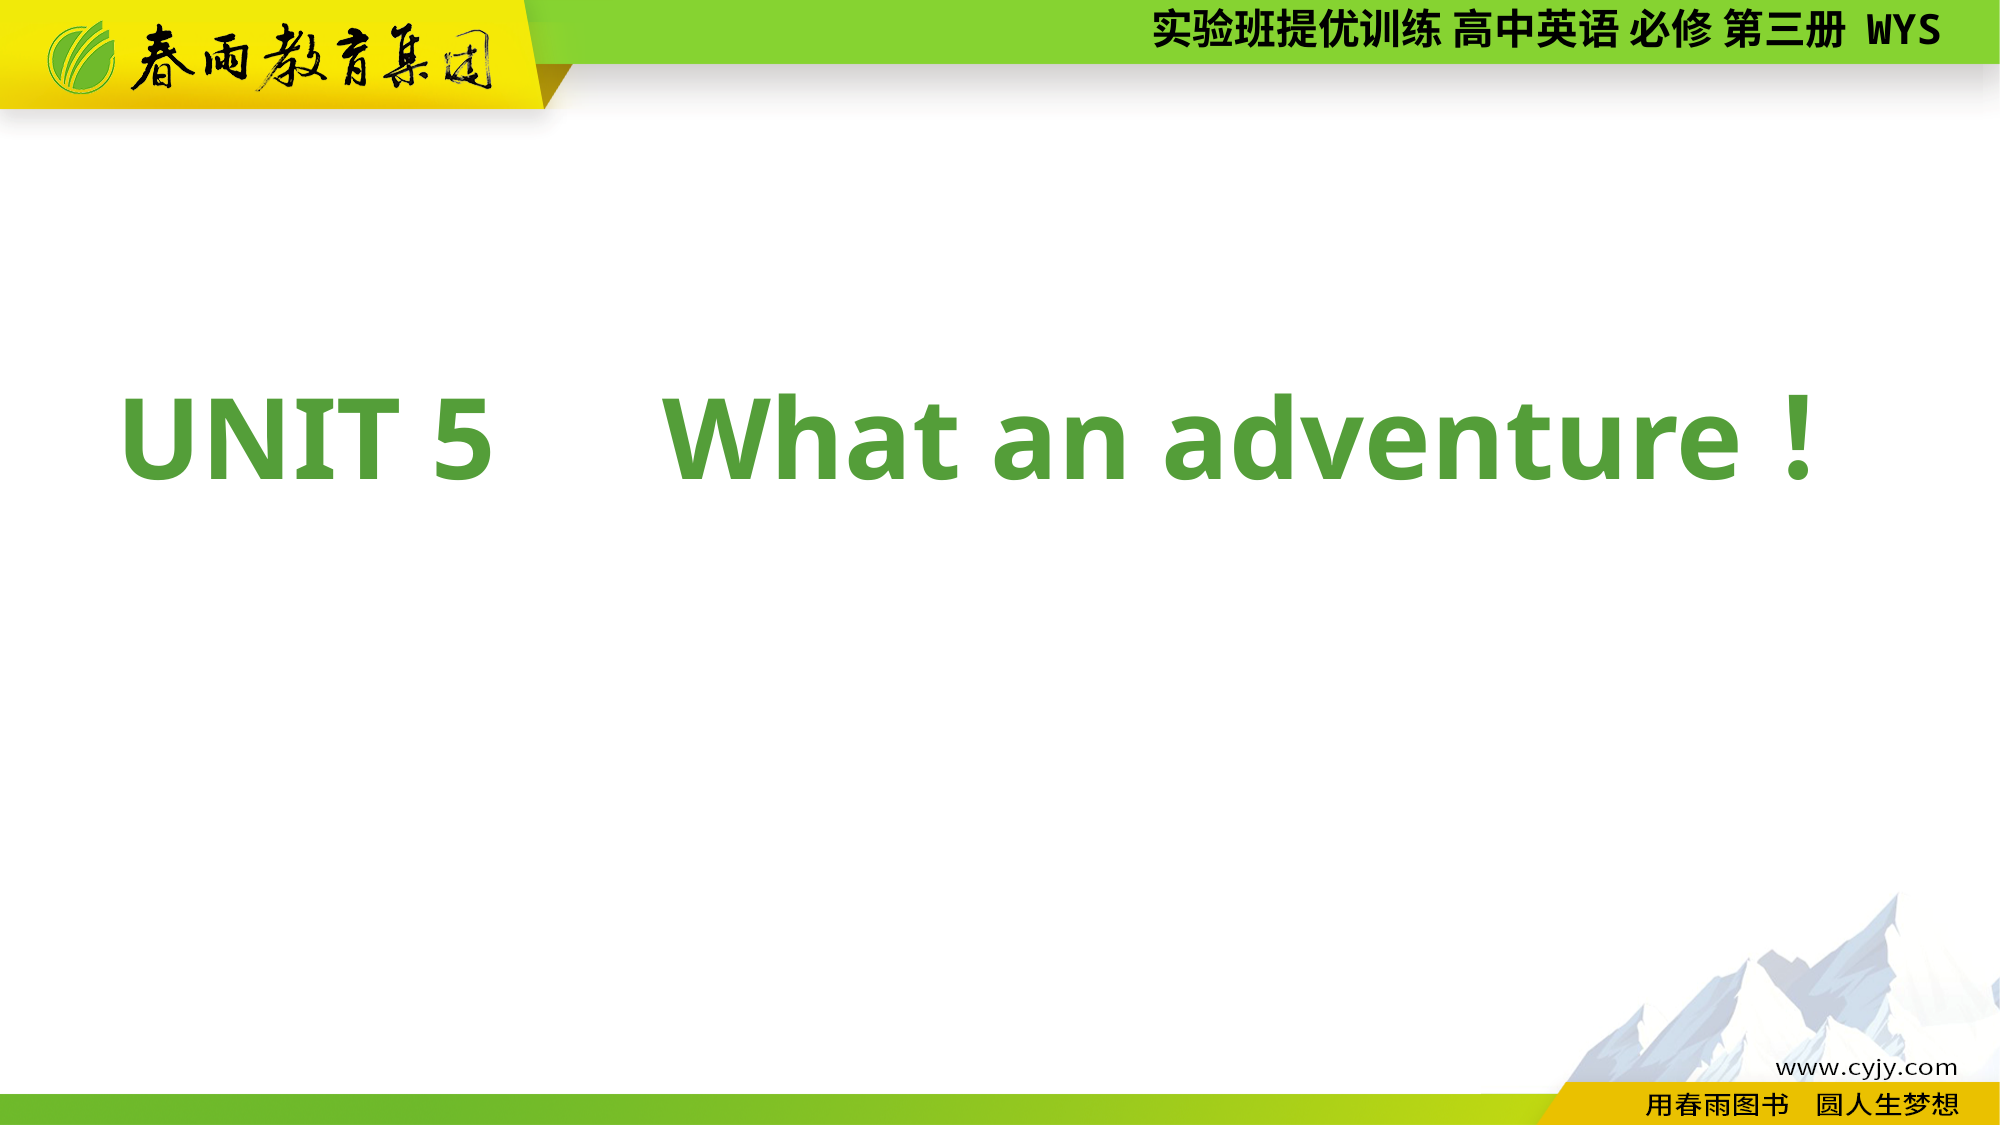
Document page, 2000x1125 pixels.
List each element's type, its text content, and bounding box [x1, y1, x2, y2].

picture [0, 0, 2000, 1125]
text_box UNIT 5 What an adventure！ [54, 291, 1946, 510]
